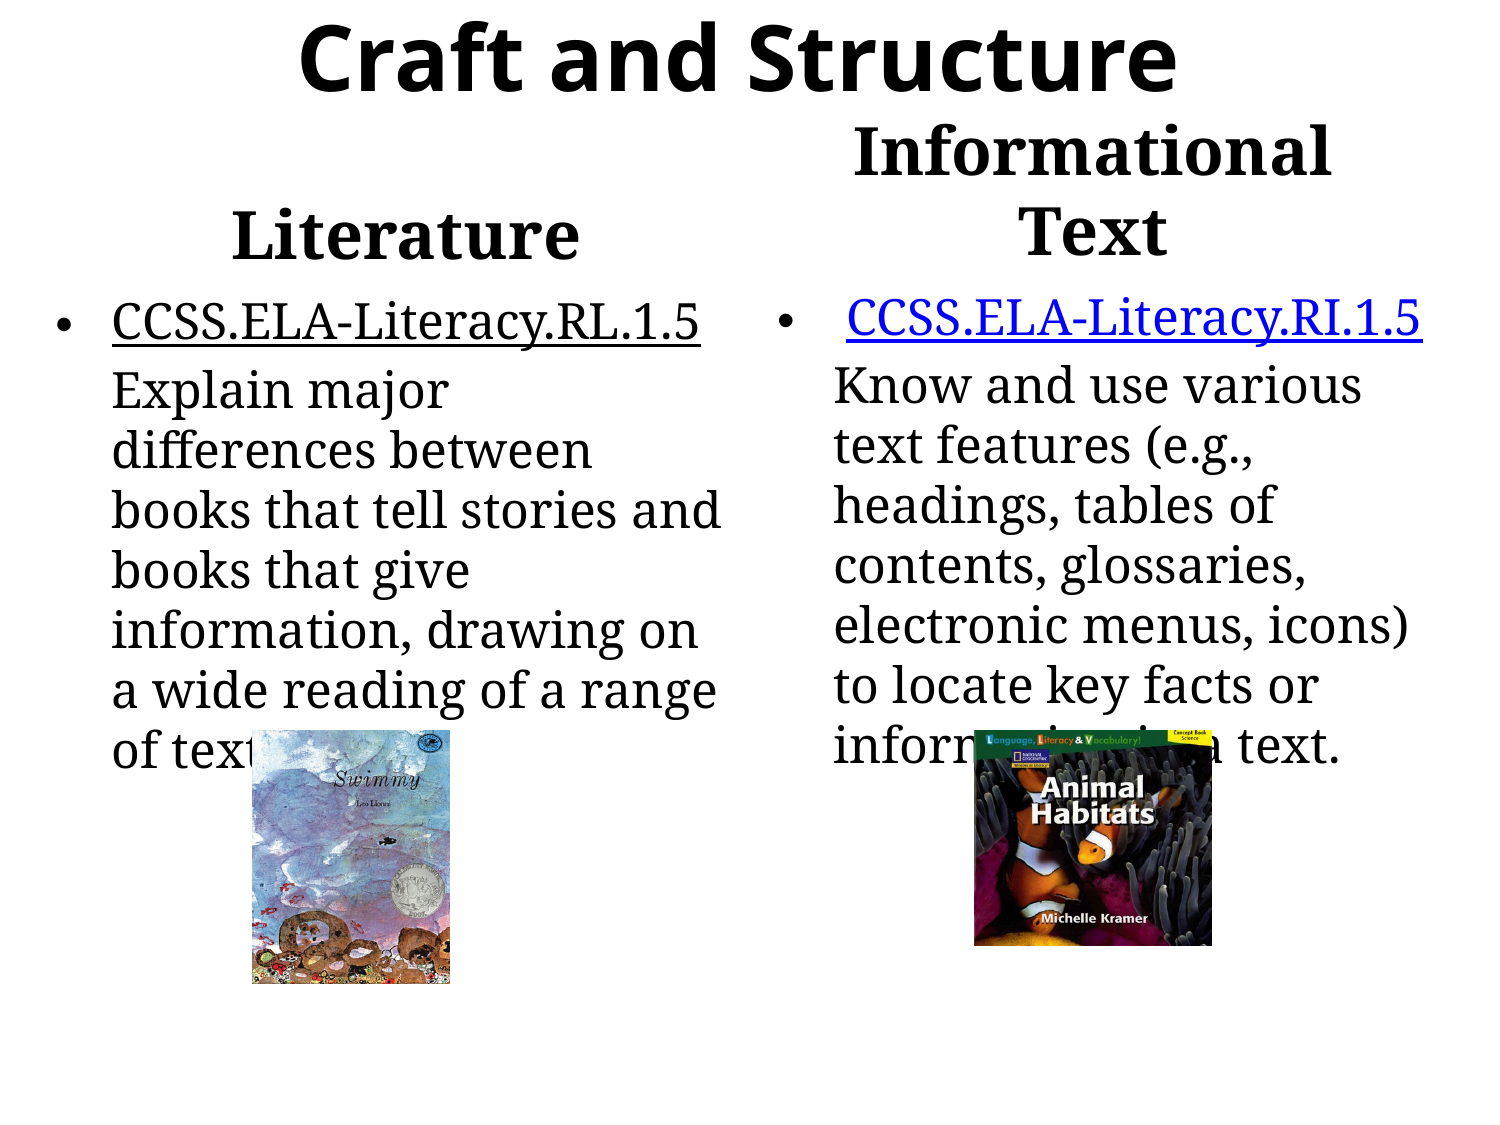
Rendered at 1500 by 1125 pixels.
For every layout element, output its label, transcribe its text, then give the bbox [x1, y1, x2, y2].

list CCSS.ELA-Literacy.RL.1.5 Explain major differences between books that tell stories and books that give information, drawing on a wide reading of a range of text types. [40, 282, 738, 1002]
list Literature [75, 175, 738, 281]
picture [974, 730, 1212, 946]
list CCSS.ELA-Literacy.RI.1.5 Know and use various text features (e.g., headings, tables of contents, glossaries, electronic menus, icons) to locate key facts or information in a text. [761, 278, 1465, 1113]
title Craft and Structure [75, 0, 1425, 149]
list Informational Text [761, 171, 1425, 276]
picture [252, 730, 451, 984]
